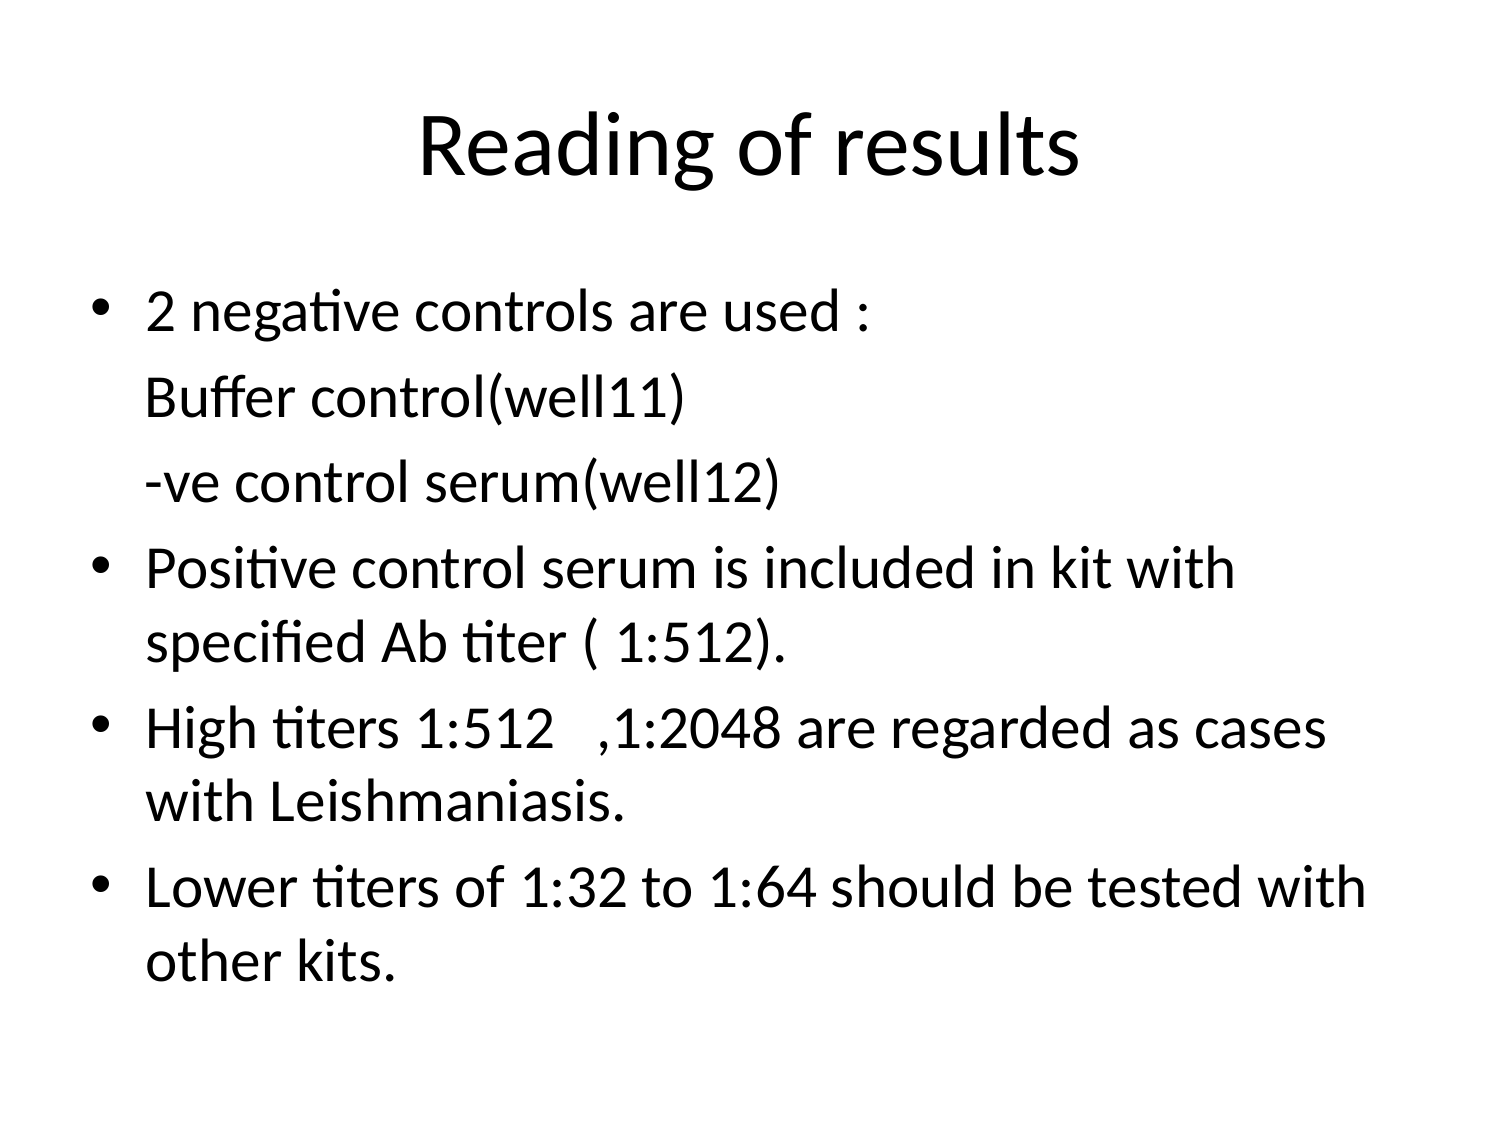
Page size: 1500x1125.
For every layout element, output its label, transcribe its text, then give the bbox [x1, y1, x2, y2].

list 2 negative controls are used : Buffer control(well11) -ve control serum(well12) Positive control serum is included in kit with specified Ab titer ( 1:512). High titers 1:512 ,1:2048 are regarded as cases with Leishmaniasis. Lower titers of 1:32 to 1:64 should be tested with other kits. [75, 262, 1425, 1005]
title Reading of results [75, 45, 1425, 233]
